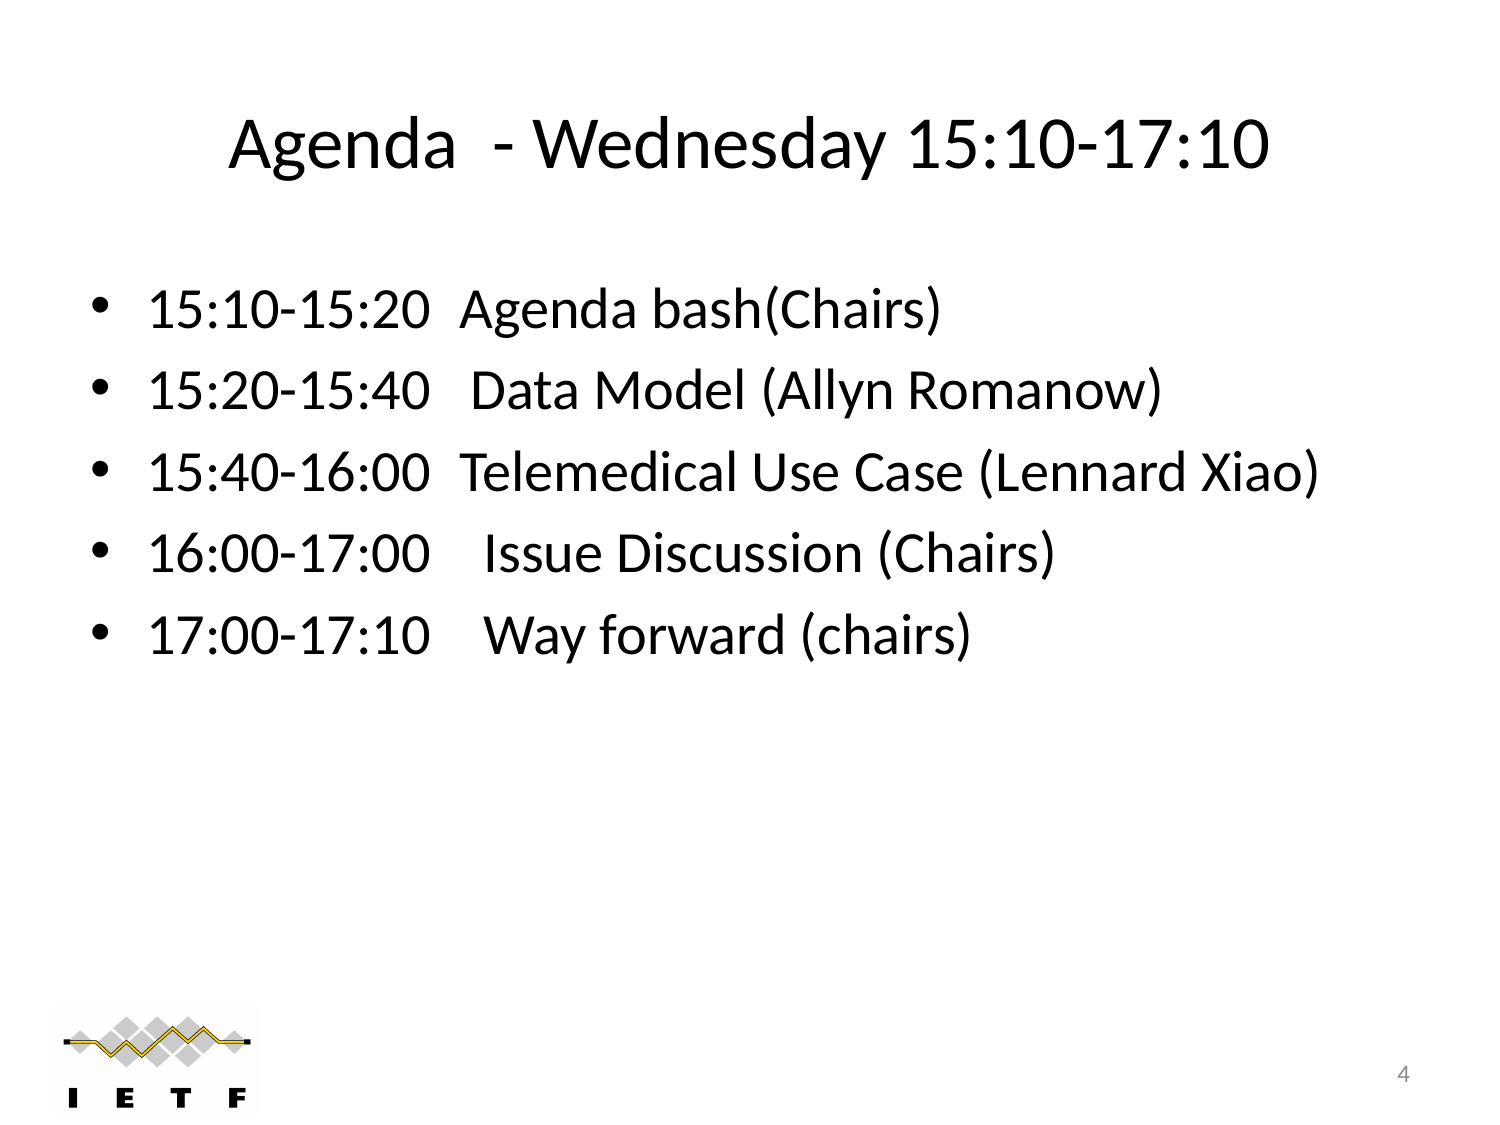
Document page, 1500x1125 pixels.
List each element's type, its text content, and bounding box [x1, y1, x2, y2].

list 15:10-15:20 Agenda bash(Chairs) 15:20-15:40 Data Model (Allyn Romanow) 15:40-16:00 Telemedical Use Case (Lennard Xiao) 16:00-17:00 Issue Discussion (Chairs) 17:00-17:10 Way forward (chairs) [75, 262, 1459, 1005]
slide_number 4 [1074, 1042, 1425, 1103]
picture [53, 1004, 261, 1116]
title Agenda - Wednesday 15:10-17:10 [75, 45, 1425, 233]
